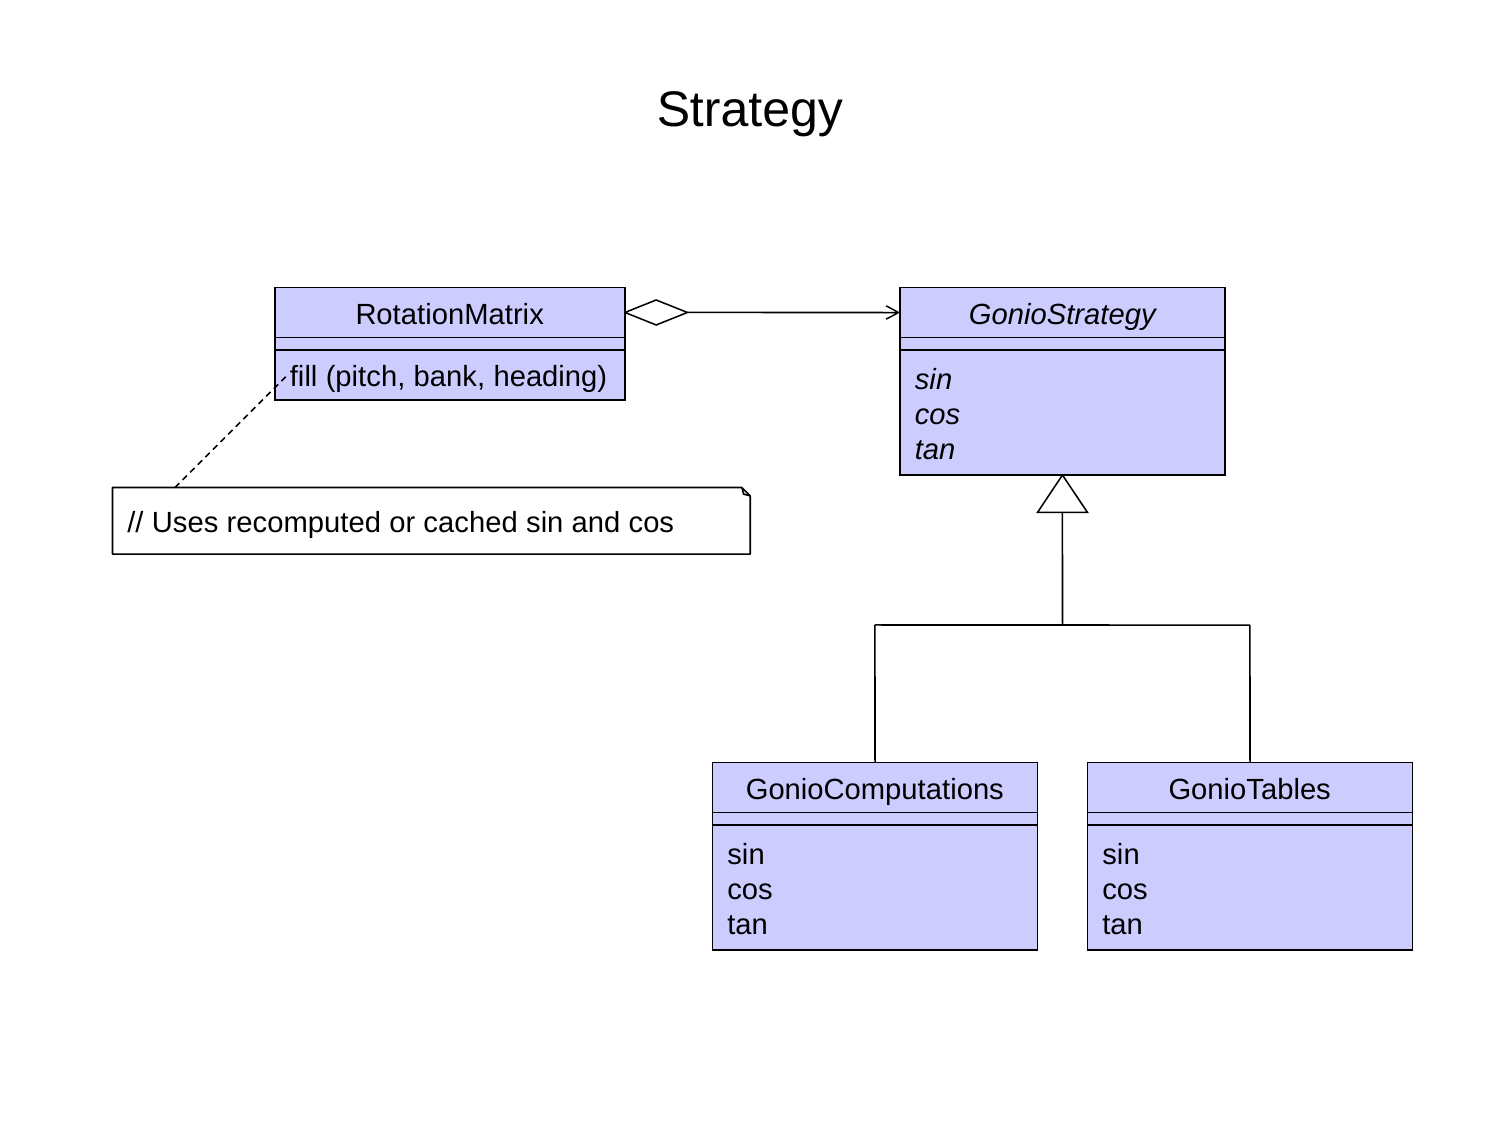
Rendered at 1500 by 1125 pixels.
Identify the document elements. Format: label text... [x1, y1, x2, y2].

text_box sin cos tan [1087, 825, 1413, 950]
text_box fill (pitch, bank, heading) [275, 350, 625, 400]
text_box [275, 337, 625, 350]
text_box [712, 812, 1038, 825]
text_box sin cos tan [900, 350, 1225, 475]
text_box [1037, 475, 1088, 513]
title Strategy [112, 37, 1388, 176]
text_box sin cos tan [712, 825, 1038, 950]
text_box [625, 299, 688, 325]
text_box GonioComputations [712, 762, 1038, 812]
text_box RotationMatrix [275, 287, 625, 337]
text_box GonioTables [1087, 762, 1413, 812]
text_box GonioStrategy [900, 287, 1225, 337]
text_box // Uses recomputed or cached sin and cos [112, 487, 751, 555]
text_box [1087, 812, 1413, 825]
text_box [900, 337, 1225, 350]
text_box [688, 305, 901, 320]
